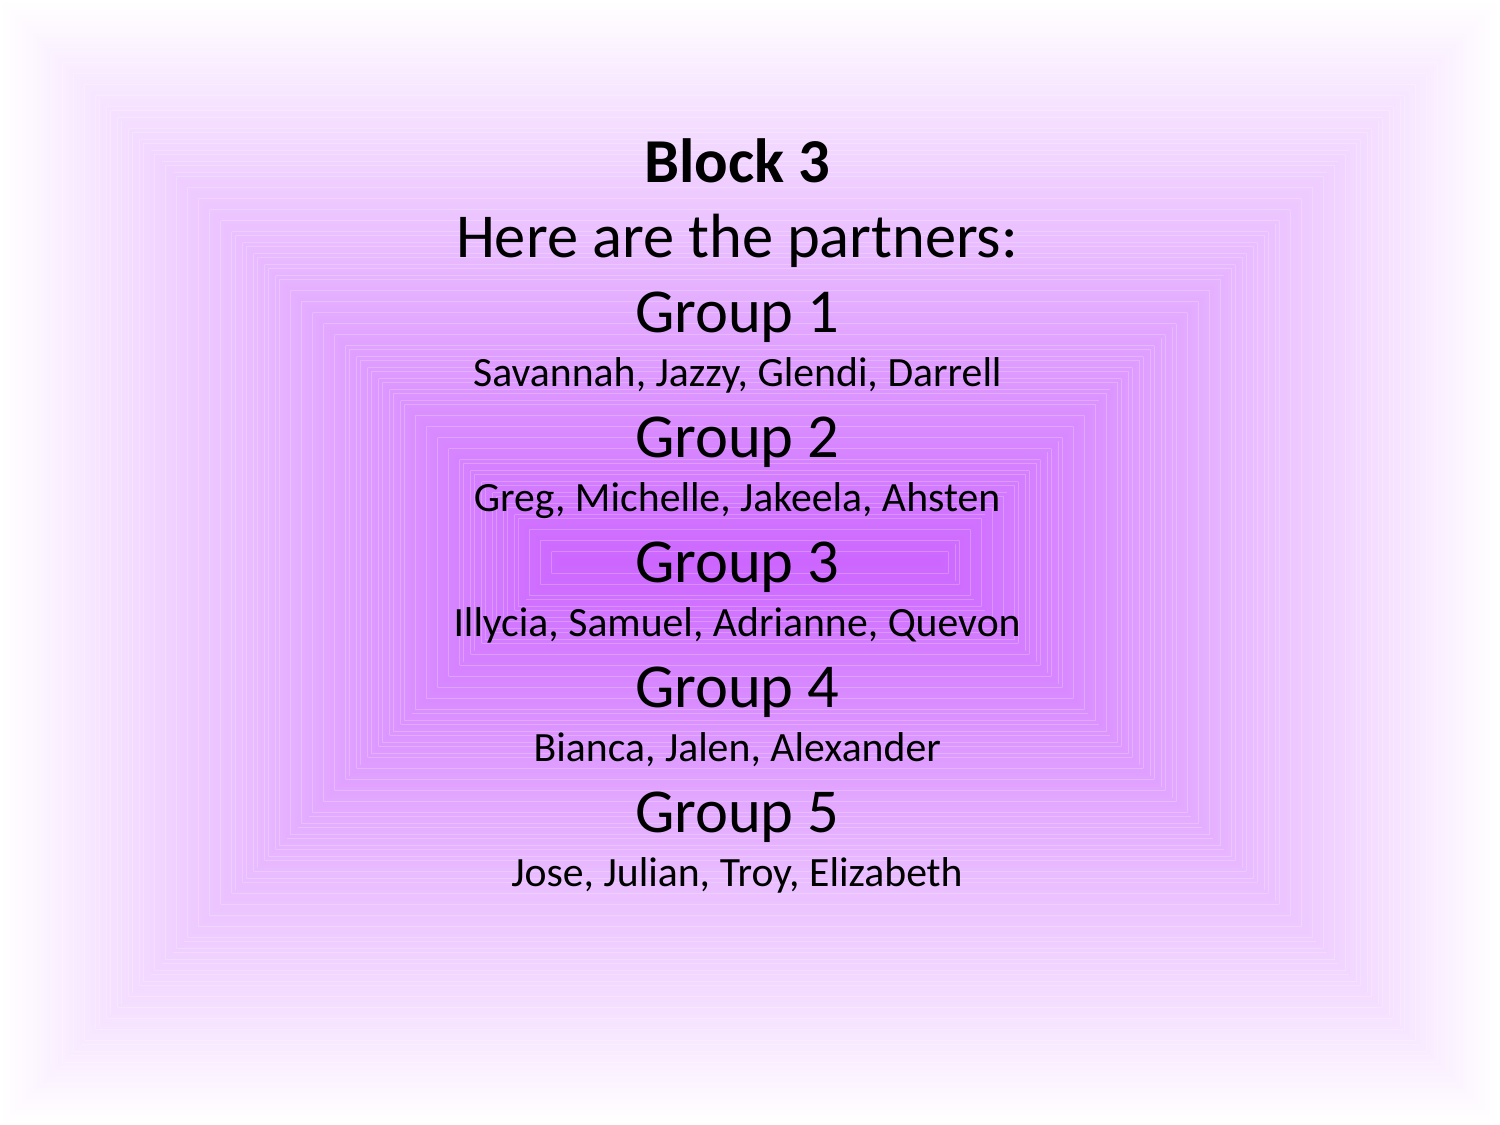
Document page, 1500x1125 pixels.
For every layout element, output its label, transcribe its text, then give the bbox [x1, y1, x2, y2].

text_box Block 3 Here are the partners: Group 1 Savannah, Jazzy, Glendi, Darrell Group 2 Greg, Michelle, Jakeela, Ahsten Group 3 Illycia, Samuel, Adrianne, Quevon Group 4 Bianca, Jalen, Alexander Group 5 Jose, Julian, Troy, Elizabeth [373, 112, 1102, 902]
